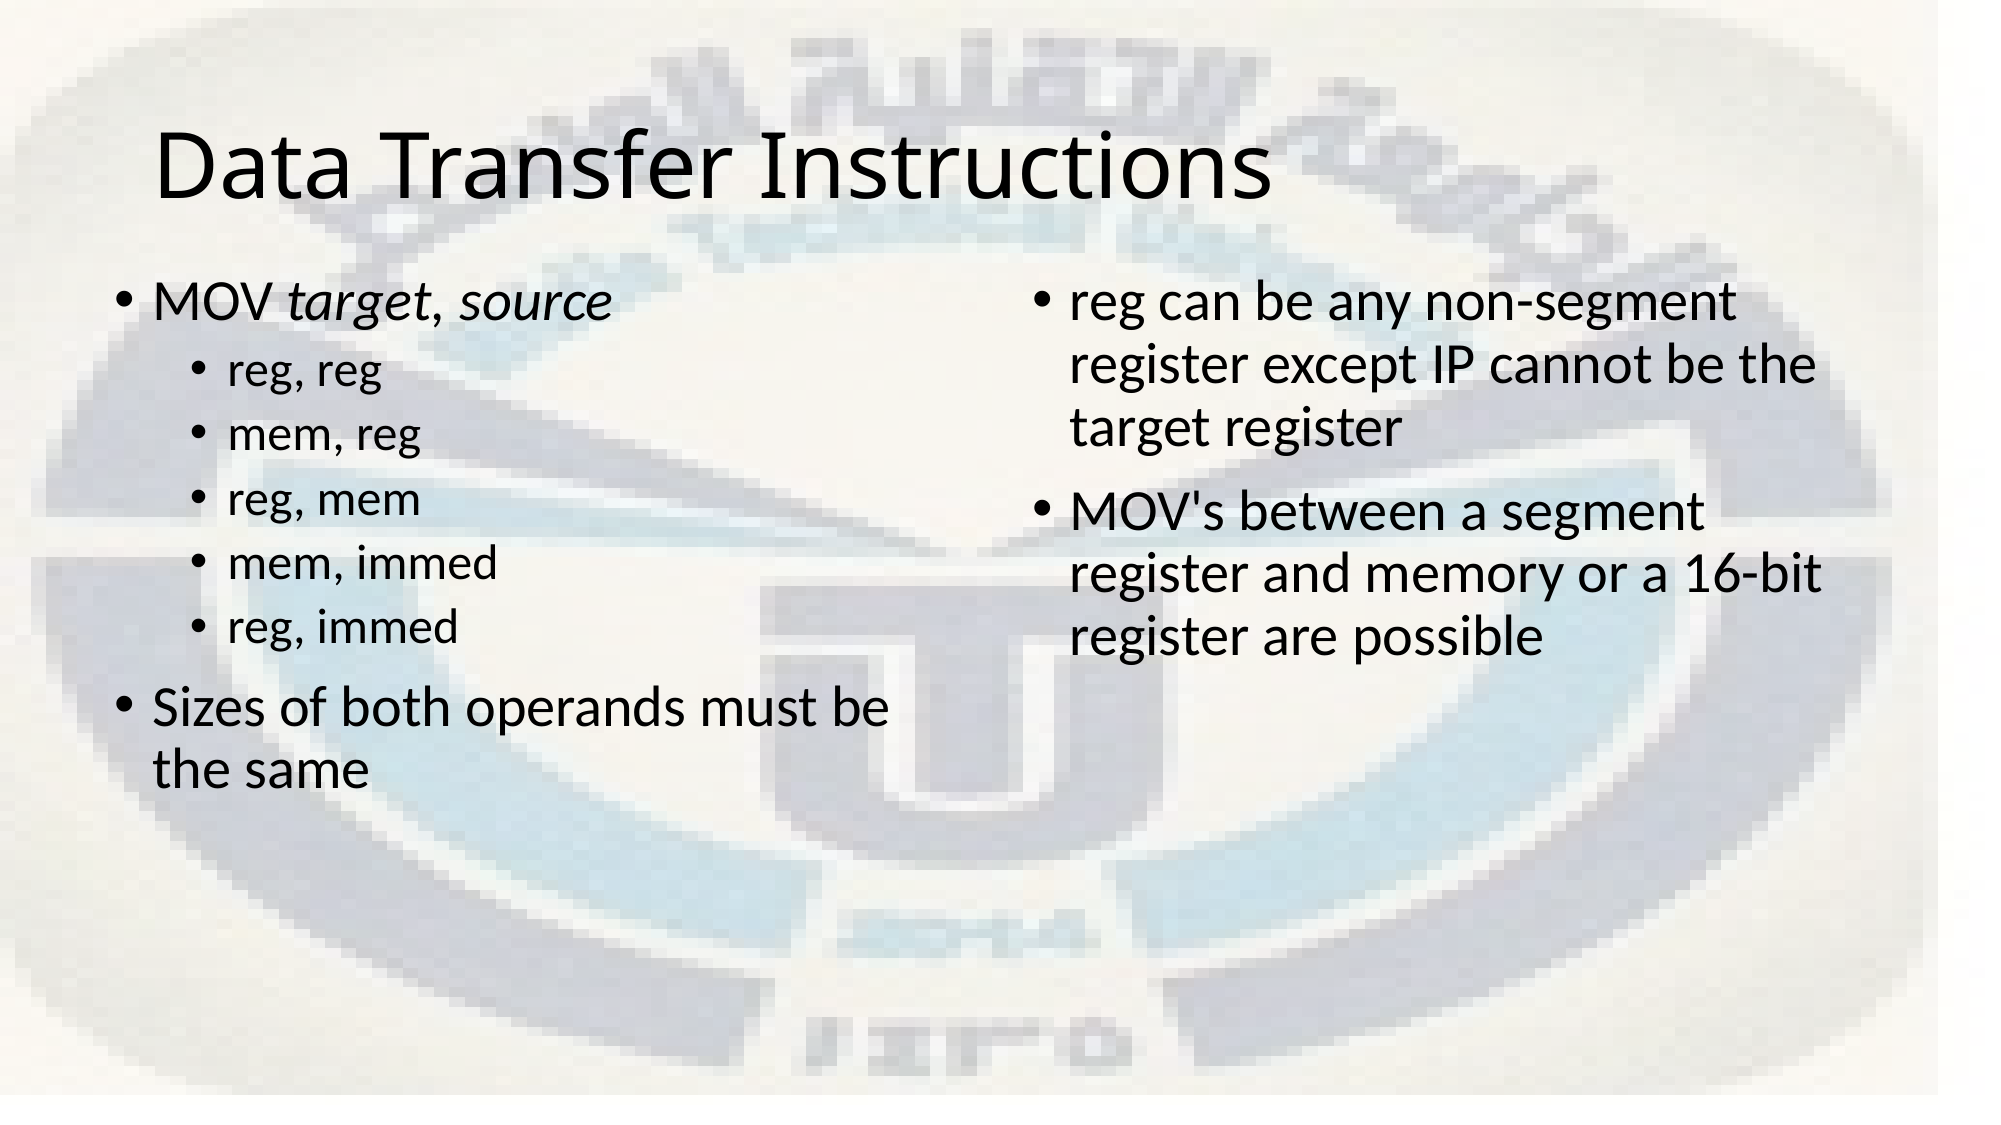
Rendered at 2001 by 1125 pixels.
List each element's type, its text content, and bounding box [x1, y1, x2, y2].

title Data Transfer Instructions [137, 59, 1863, 278]
list reg can be any non-segment register except IP cannot be the target register MOV's between a segment register and memory or a 16-bit register are possible [1017, 262, 1900, 1005]
list MOV target, source reg, reg mem, reg reg, mem mem, immed reg, immed Sizes of both operands must be the same [99, 262, 983, 1005]
text_box Label Operator Operand[s] ;Comment INIT: mov ax, bx ; Copy contents of bx into ax Label - INIT: Operator - mov Operands - ax and bx Comment - alphanumeric string between ; and \n Not case sensitive Unlike other assemblers, destination operand is first mov is the mnemonic that the assembler translates into an opcode [0, 0, 2000, 1125]
